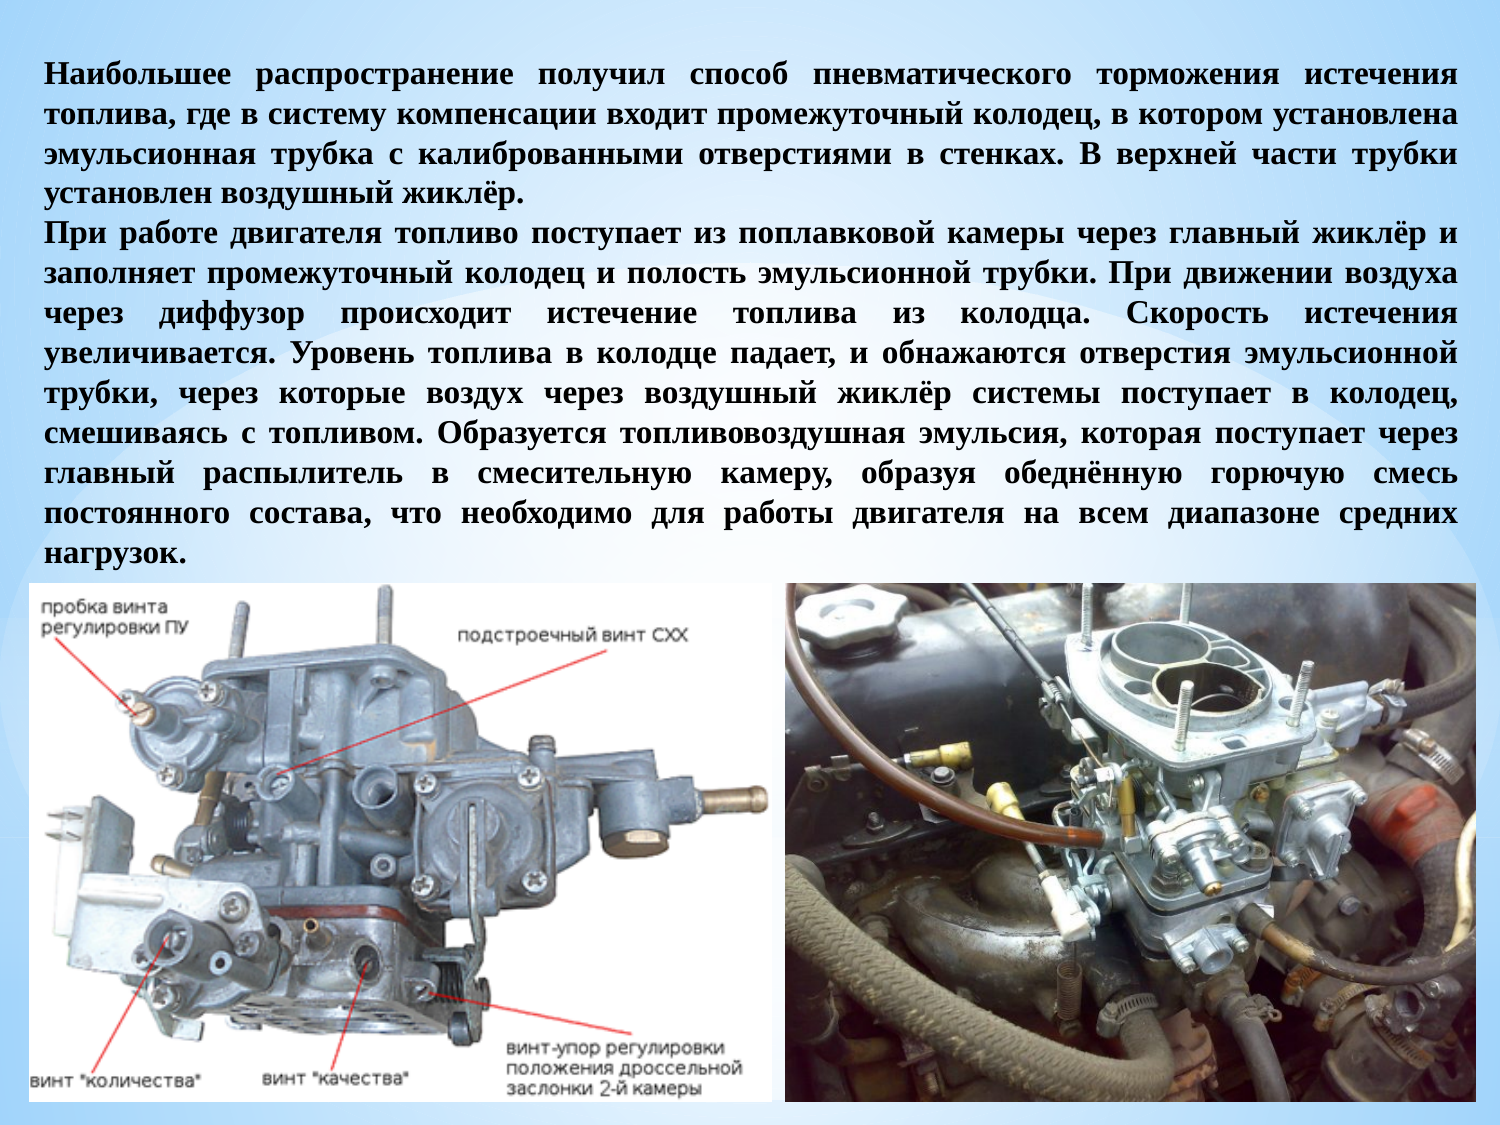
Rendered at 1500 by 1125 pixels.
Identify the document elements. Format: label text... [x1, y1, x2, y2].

text_box Наибольшее распространение получил способ пневматического торможения истечения топлива, где в систему компенсации входит промежуточный колодец, в котором установлена эмульсионная трубка с калиброванными отверстиями в стенках. В верхней части трубки установлен воздушный жиклёр. При работе двигателя топливо поступает из поплавковой камеры через главный жиклёр и заполняет промежуточный колодец и полость эмульсионной трубки. При движении воздуха через диффузор происходит истечение топлива из колодца. Скорость истечения увеличивается. Уровень топлива в колодце падает, и обнажаются отверстия эмульсионной трубки, через которые воздух через воздушный жиклёр системы поступает в колодец, смешиваясь с топливом. Образуется топливовоздушная эмульсия, которая поступает через главный распылитель в смесительную камеру, образуя обеднённую горючую смесь постоянного состава, что необходимо для работы двигателя на всем диапазоне средних нагрузок. [28, 43, 1476, 578]
picture [29, 583, 772, 1102]
picture [785, 583, 1476, 1102]
